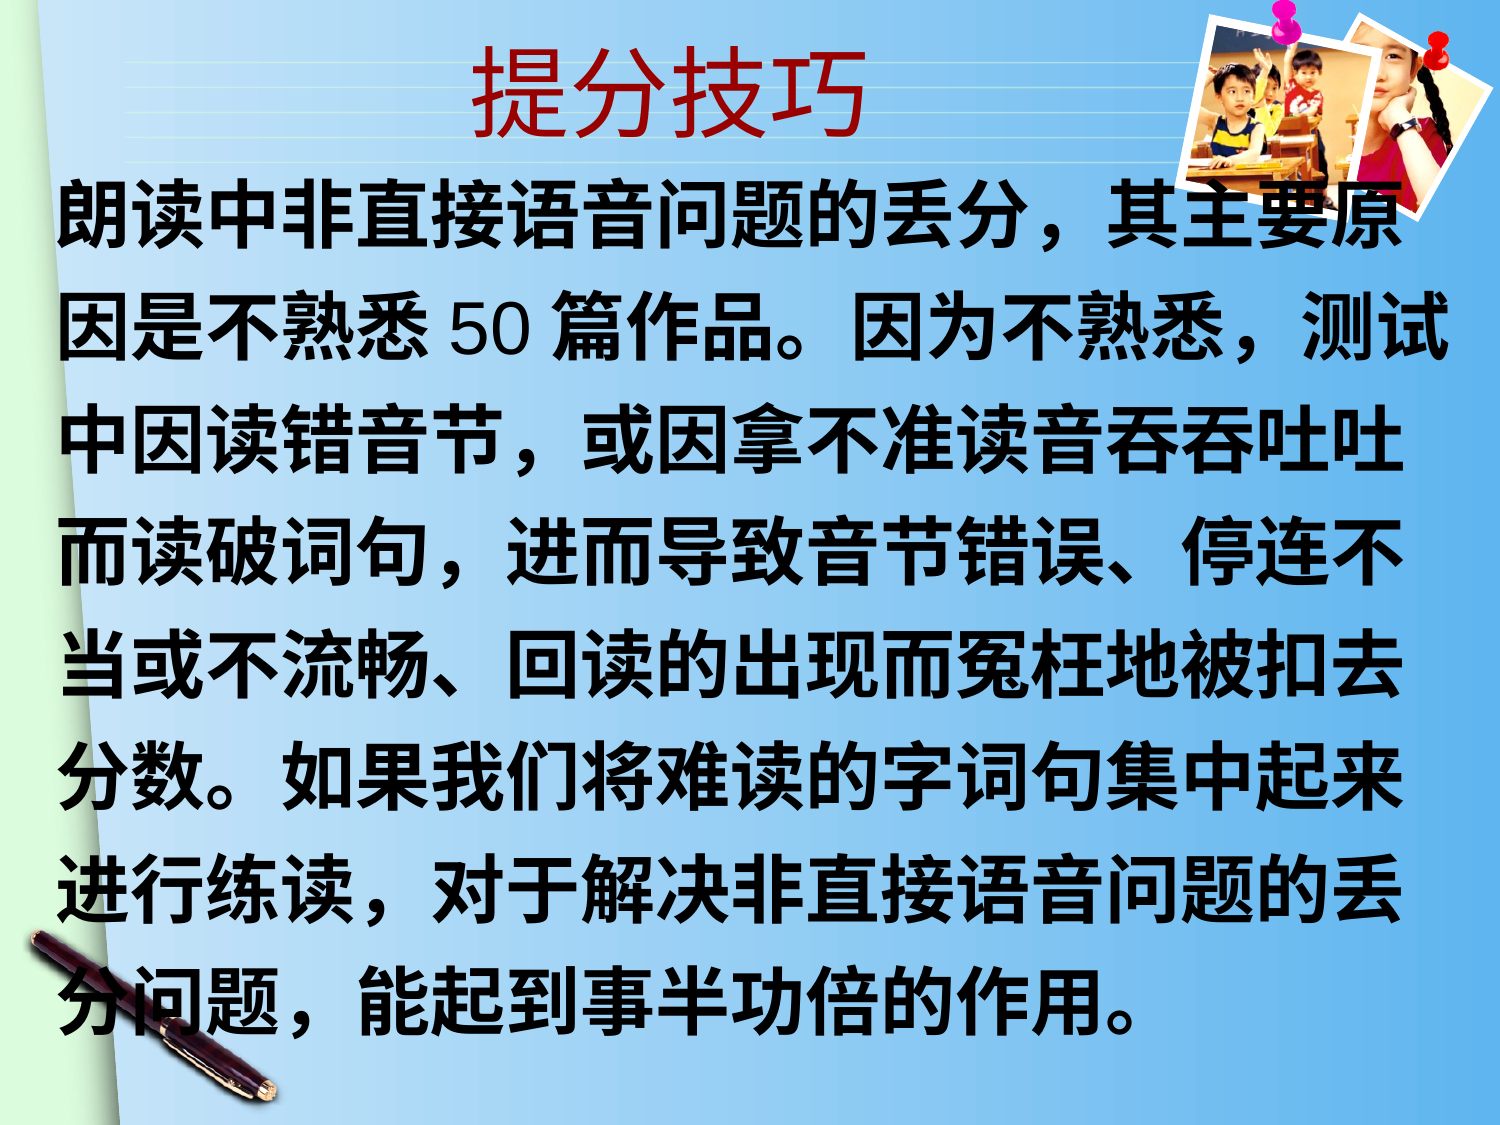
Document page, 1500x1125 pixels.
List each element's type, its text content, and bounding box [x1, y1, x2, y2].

picture [0, 0, 288, 1125]
picture [1351, 22, 1484, 137]
text_box 提分技巧 [454, 0, 1187, 137]
picture [1195, 0, 1371, 137]
text_box 朗读中非直接语音问题的丢分，其主要原因是不熟悉50篇作品。因为不熟悉，测试中因读错音节，或因拿不准读音吞吞吐吐而读破词句，进而导致音节错误、停连不当或不流畅、回读的出现而冤枉地被扣去分数。如果我们将难读的字词句集中起来进行练读，对于解决非直接语音问题的丢分问题，能起到事半功倍的作用。 [41, 137, 1477, 1052]
